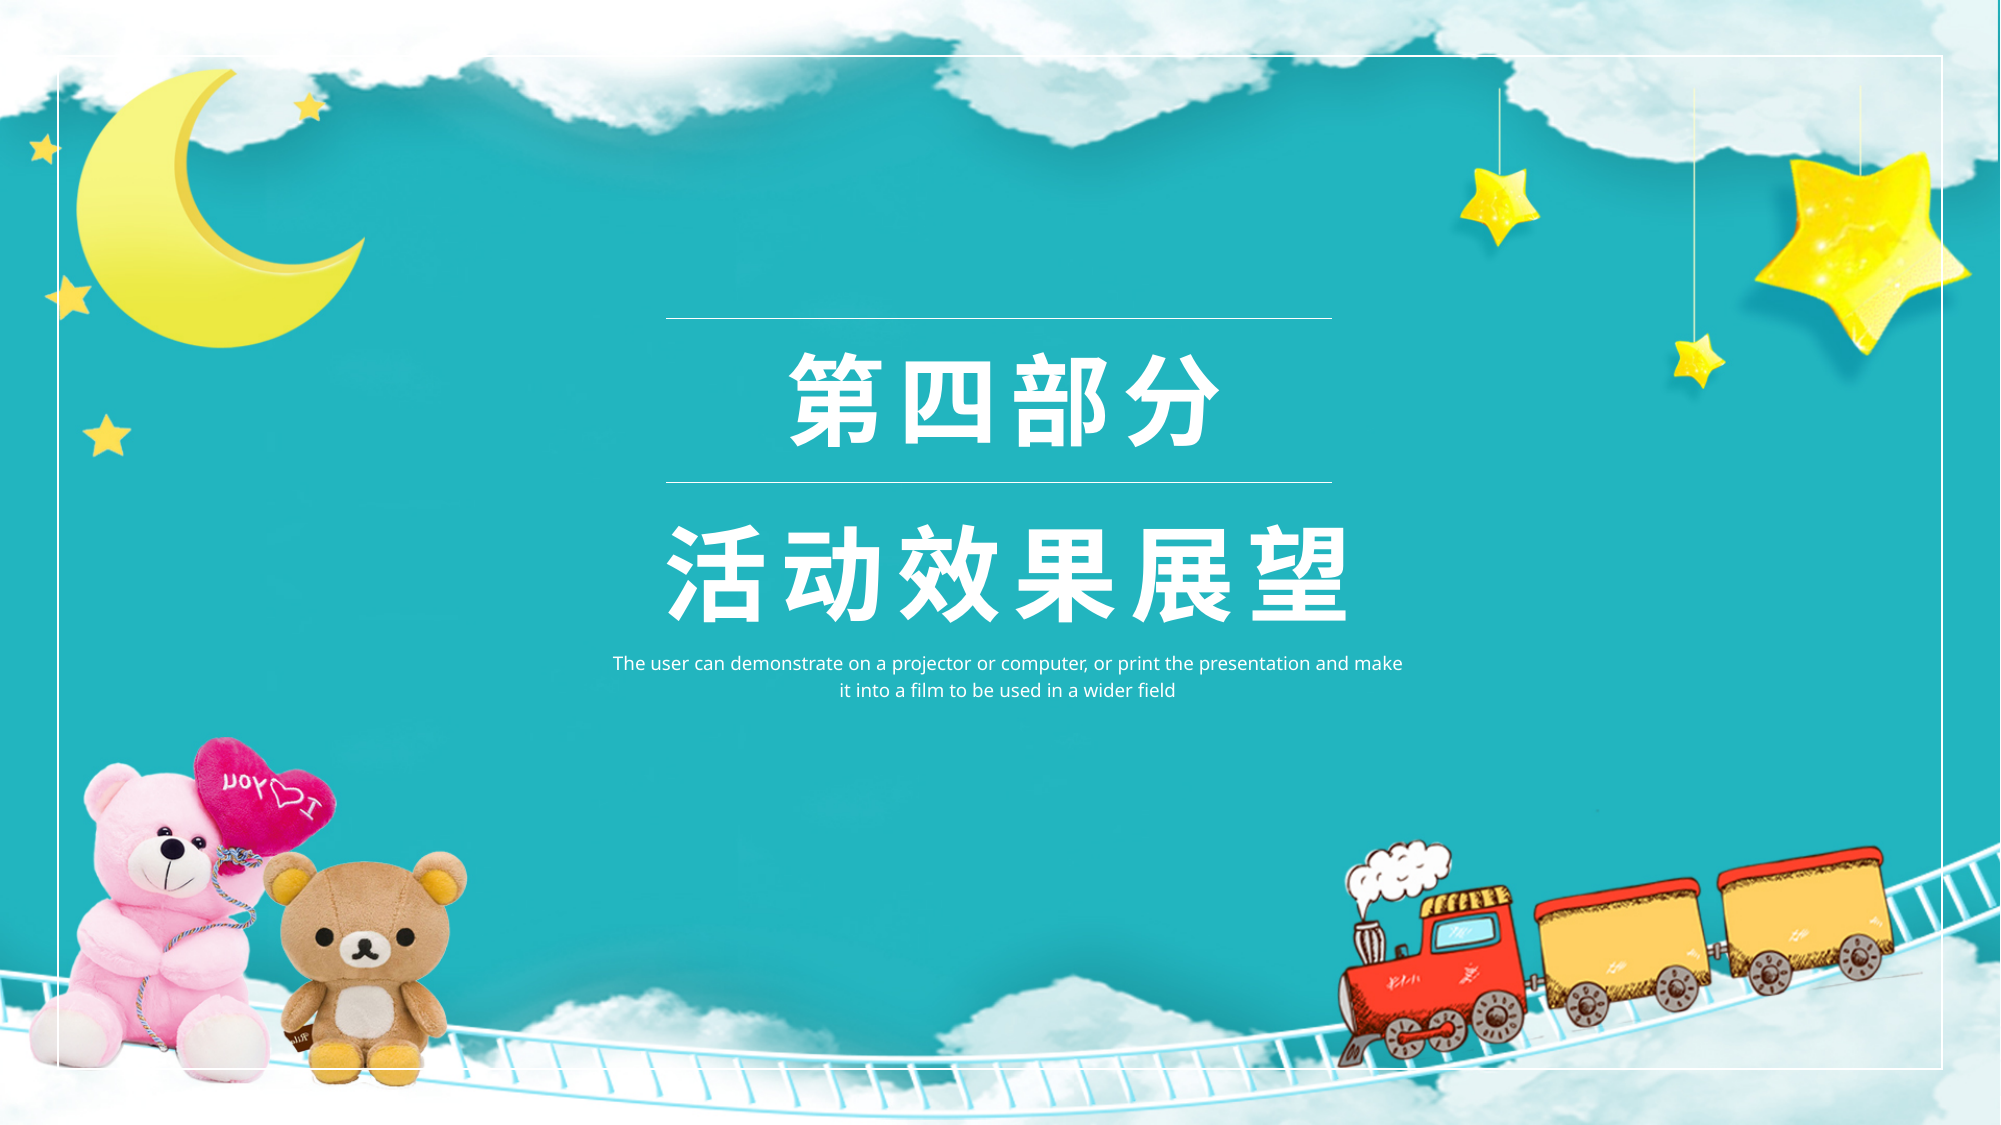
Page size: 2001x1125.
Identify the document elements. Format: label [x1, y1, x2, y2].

text_box [666, 318, 1332, 483]
picture [0, 0, 2001, 1125]
